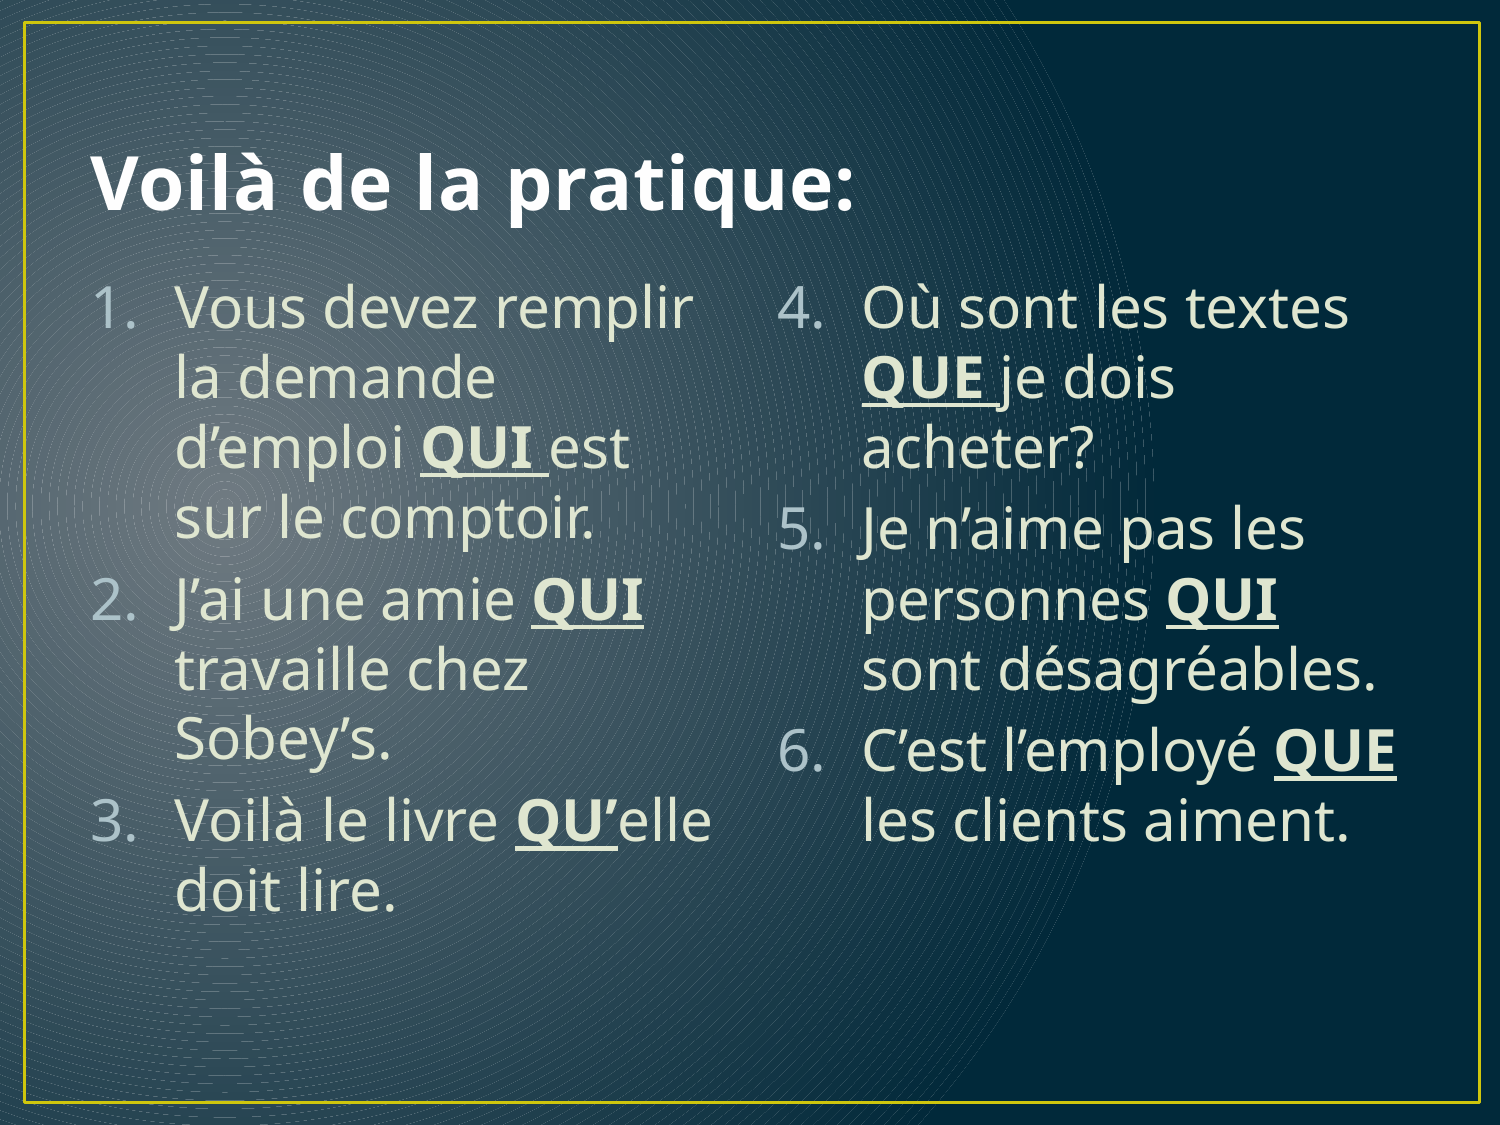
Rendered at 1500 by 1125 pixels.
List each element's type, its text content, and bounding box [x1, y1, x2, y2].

title Voilà de la pratique: [75, 45, 1425, 233]
list Vous devez remplir la demande d’emploi QUI est sur le comptoir. J’ai une amie QUI travaille chez Sobey’s. Voilà le livre QU’elle doit lire. [75, 262, 738, 1005]
list Où sont les textes QUE je dois acheter? Je n’aime pas les personnes QUI sont désagréables. C’est l’employé QUE les clients aiment. [762, 262, 1425, 1005]
